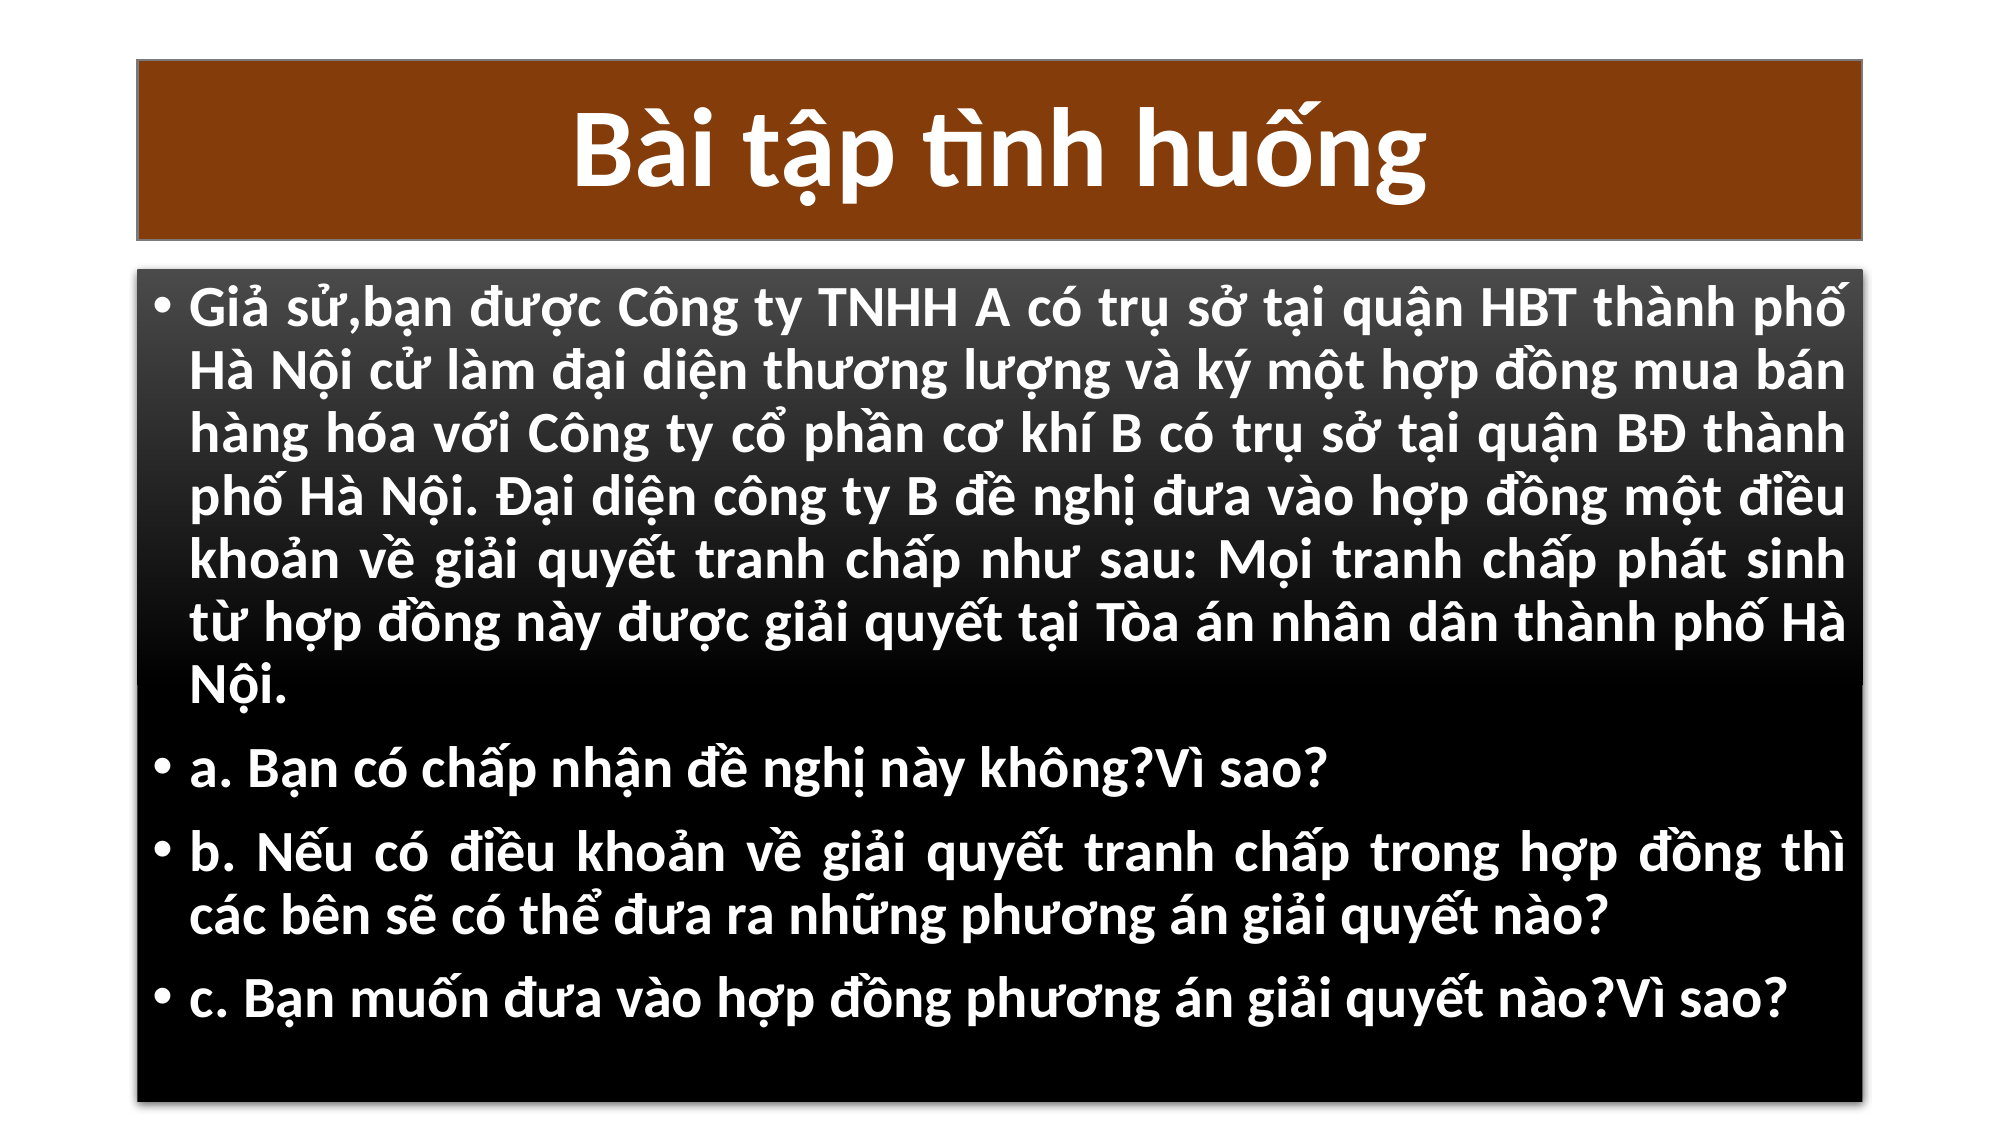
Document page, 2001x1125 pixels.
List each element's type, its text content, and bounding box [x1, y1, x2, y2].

list Giả sử,bạn được Công ty TNHH A có trụ sở tại quận HBT thành phố Hà Nội cử làm đại diện thương lượng và ký một hợp đồng mua bán hàng hóa với Công ty cổ phần cơ khí B có trụ sở tại quận BĐ thành phố Hà Nội. Đại diện công ty B đề nghị đưa vào hợp đồng một điều khoản về giải quyết tranh chấp như sau: Mọi tranh chấp phát sinh từ hợp đồng này được giải quyết tại Tòa án nhân dân thành phố Hà Nội. a. Bạn có chấp nhận đề nghị này không?Vì sao? b. Nếu có điều khoản về giải quyết tranh chấp trong hợp đồng thì các bên sẽ có thể đưa ra những phương án giải quyết nào? c. Bạn muốn đưa vào hợp đồng phương án giải quyết nào?Vì sao? [137, 269, 1863, 1102]
title Bài tập tình huống [136, 59, 1863, 241]
